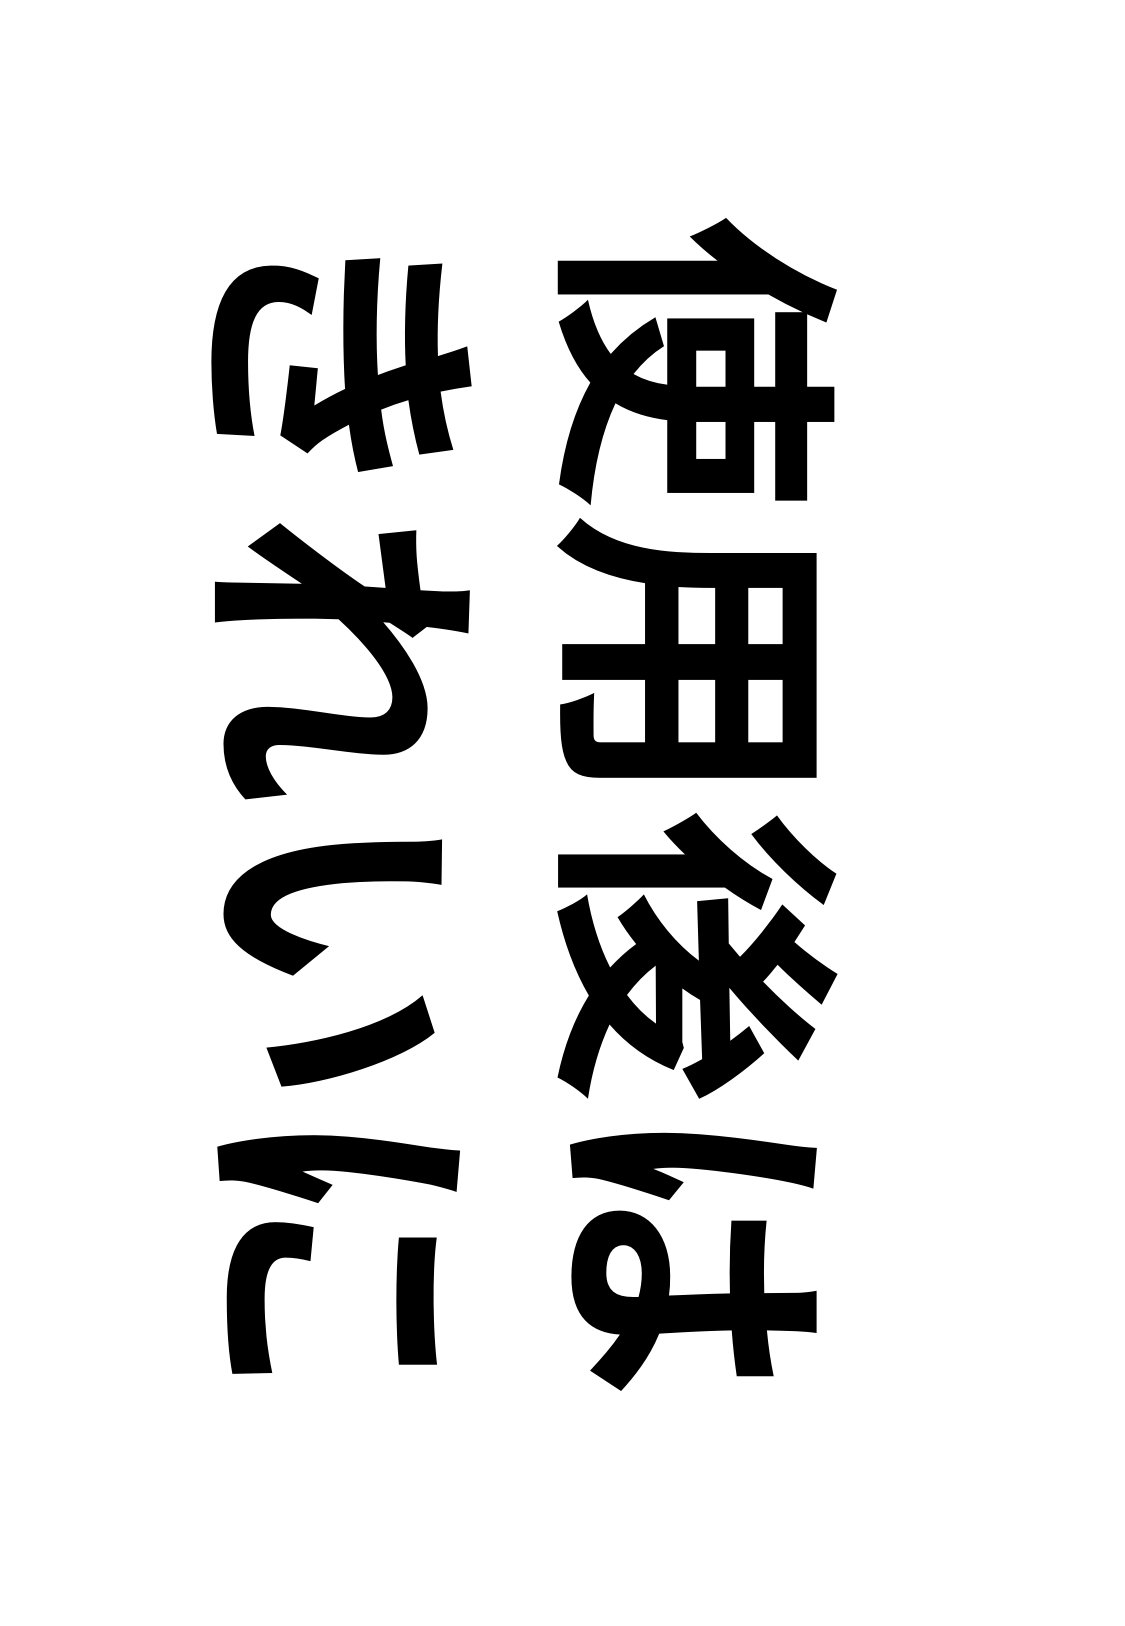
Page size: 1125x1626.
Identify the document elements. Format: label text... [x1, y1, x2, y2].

text_box 使用後は きれいに [163, 16, 911, 1600]
